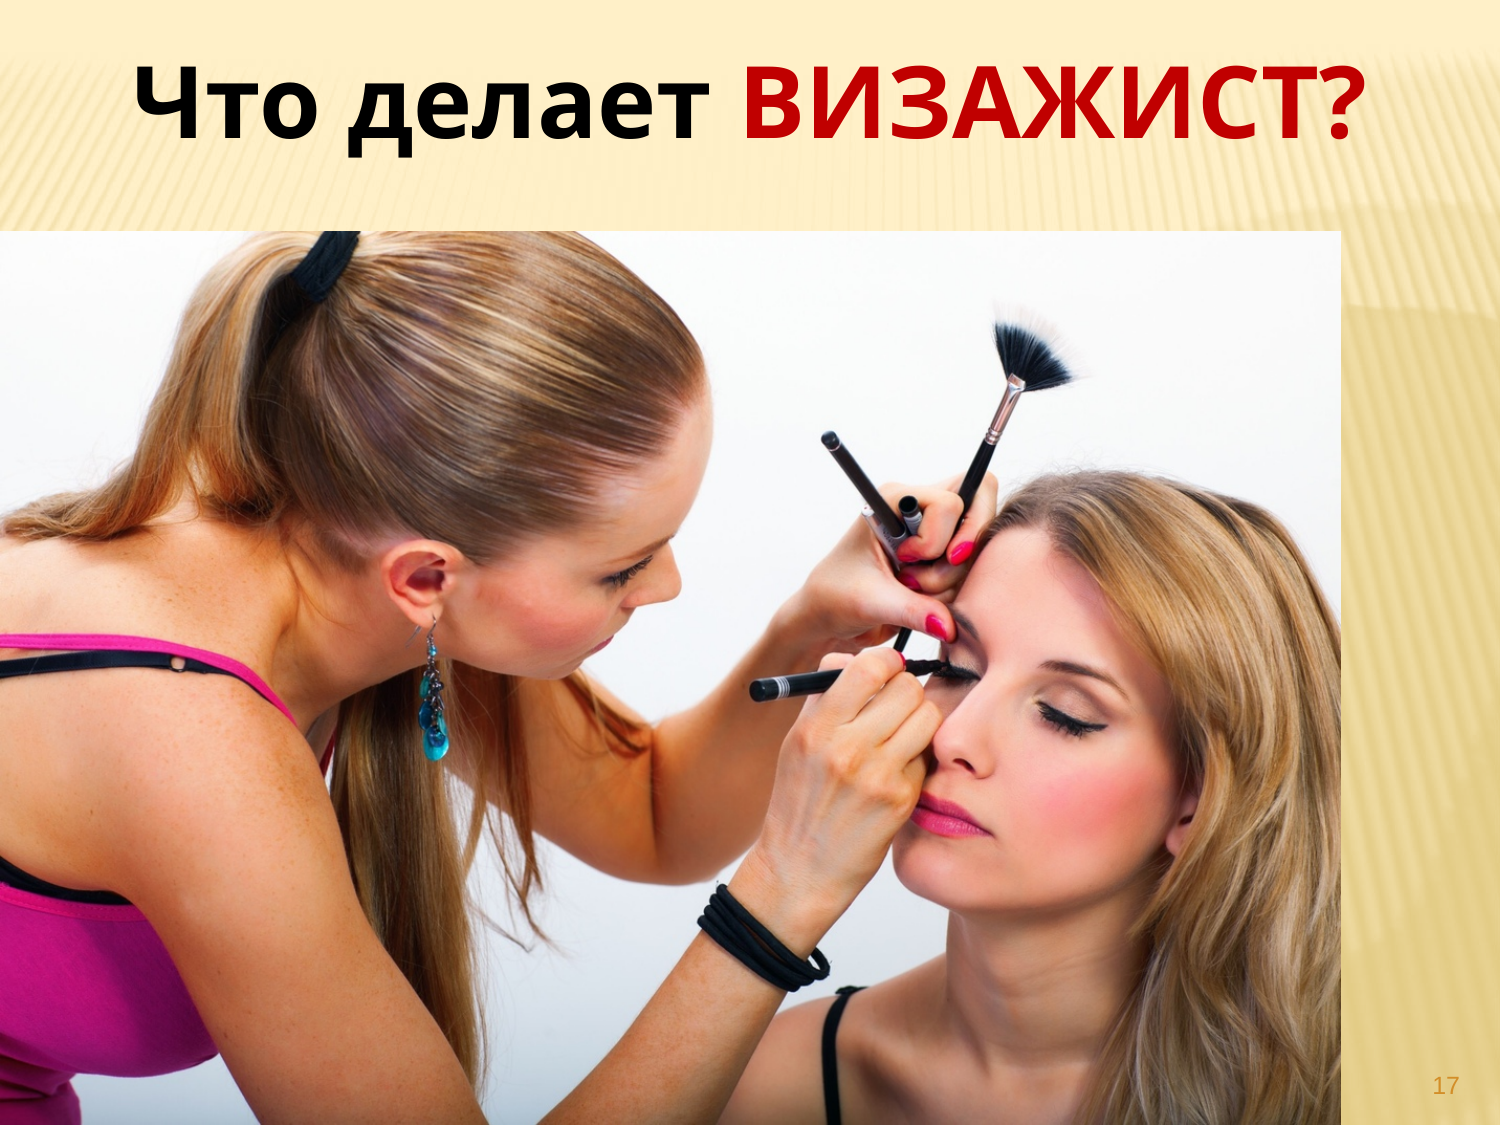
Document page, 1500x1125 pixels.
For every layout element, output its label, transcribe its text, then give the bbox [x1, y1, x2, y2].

slide_number 17 [1350, 1062, 1475, 1103]
picture [0, 231, 1341, 1125]
text_box Что делает ВИЗАЖИСТ? [0, 30, 1500, 166]
